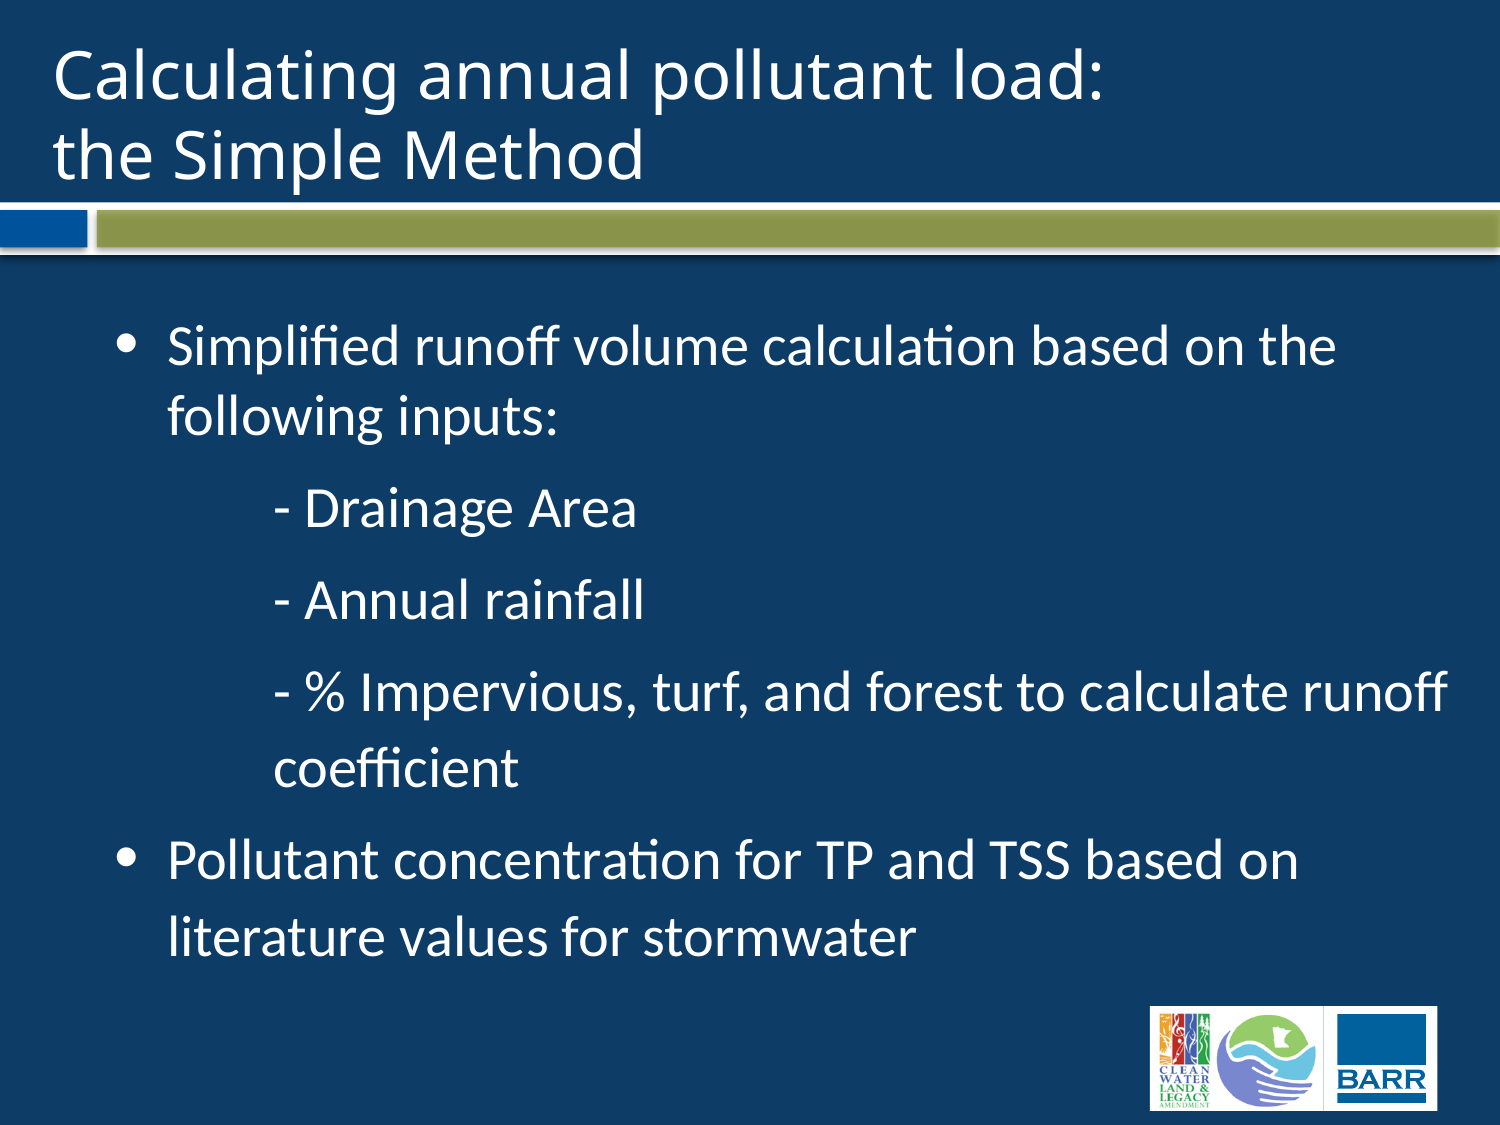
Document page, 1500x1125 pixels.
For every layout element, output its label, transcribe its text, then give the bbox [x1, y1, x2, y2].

list Simplified runoff volume calculation based on the following inputs: - Drainage Area - Annual rainfall - % Impervious, turf, and forest to calculate runoff coefficient Pollutant concentration for TP and TSS based on literature values for stormwater [99, 299, 1500, 1125]
text_box Calculating annual pollutant load: the Simple Method [37, 0, 1463, 225]
